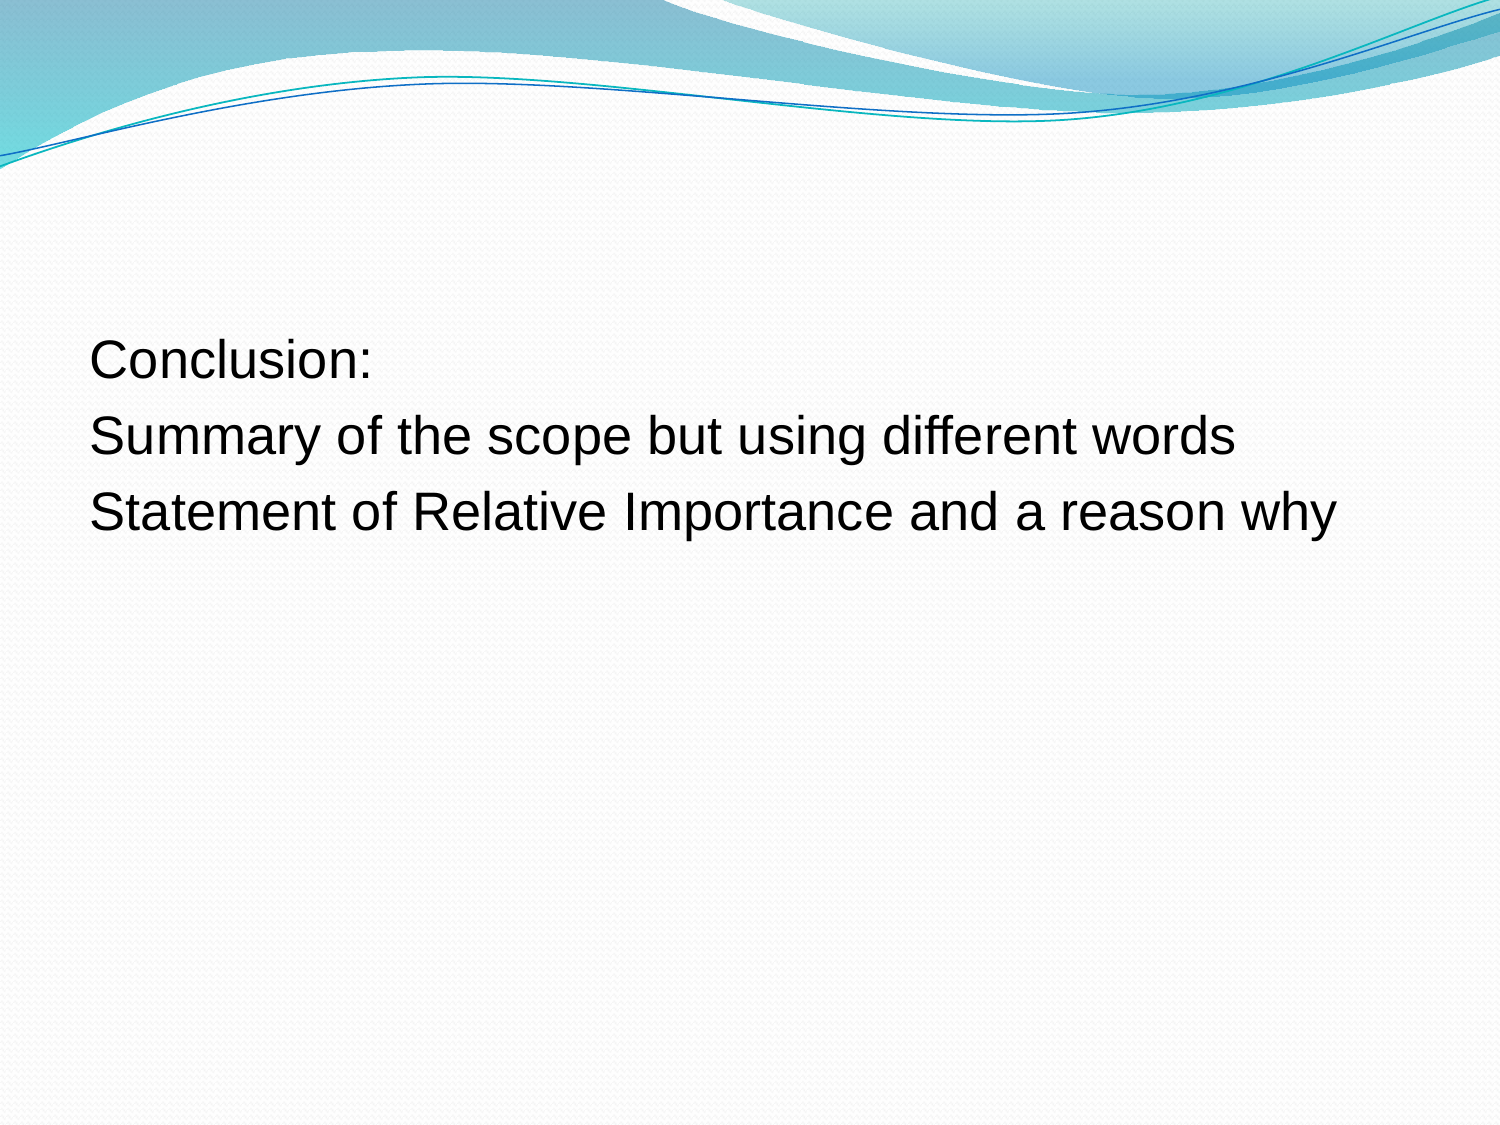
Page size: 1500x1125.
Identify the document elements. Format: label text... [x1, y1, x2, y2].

list Conclusion: Summary of the scope but using different words Statement of Relative Importance and a reason why [75, 317, 1425, 1038]
